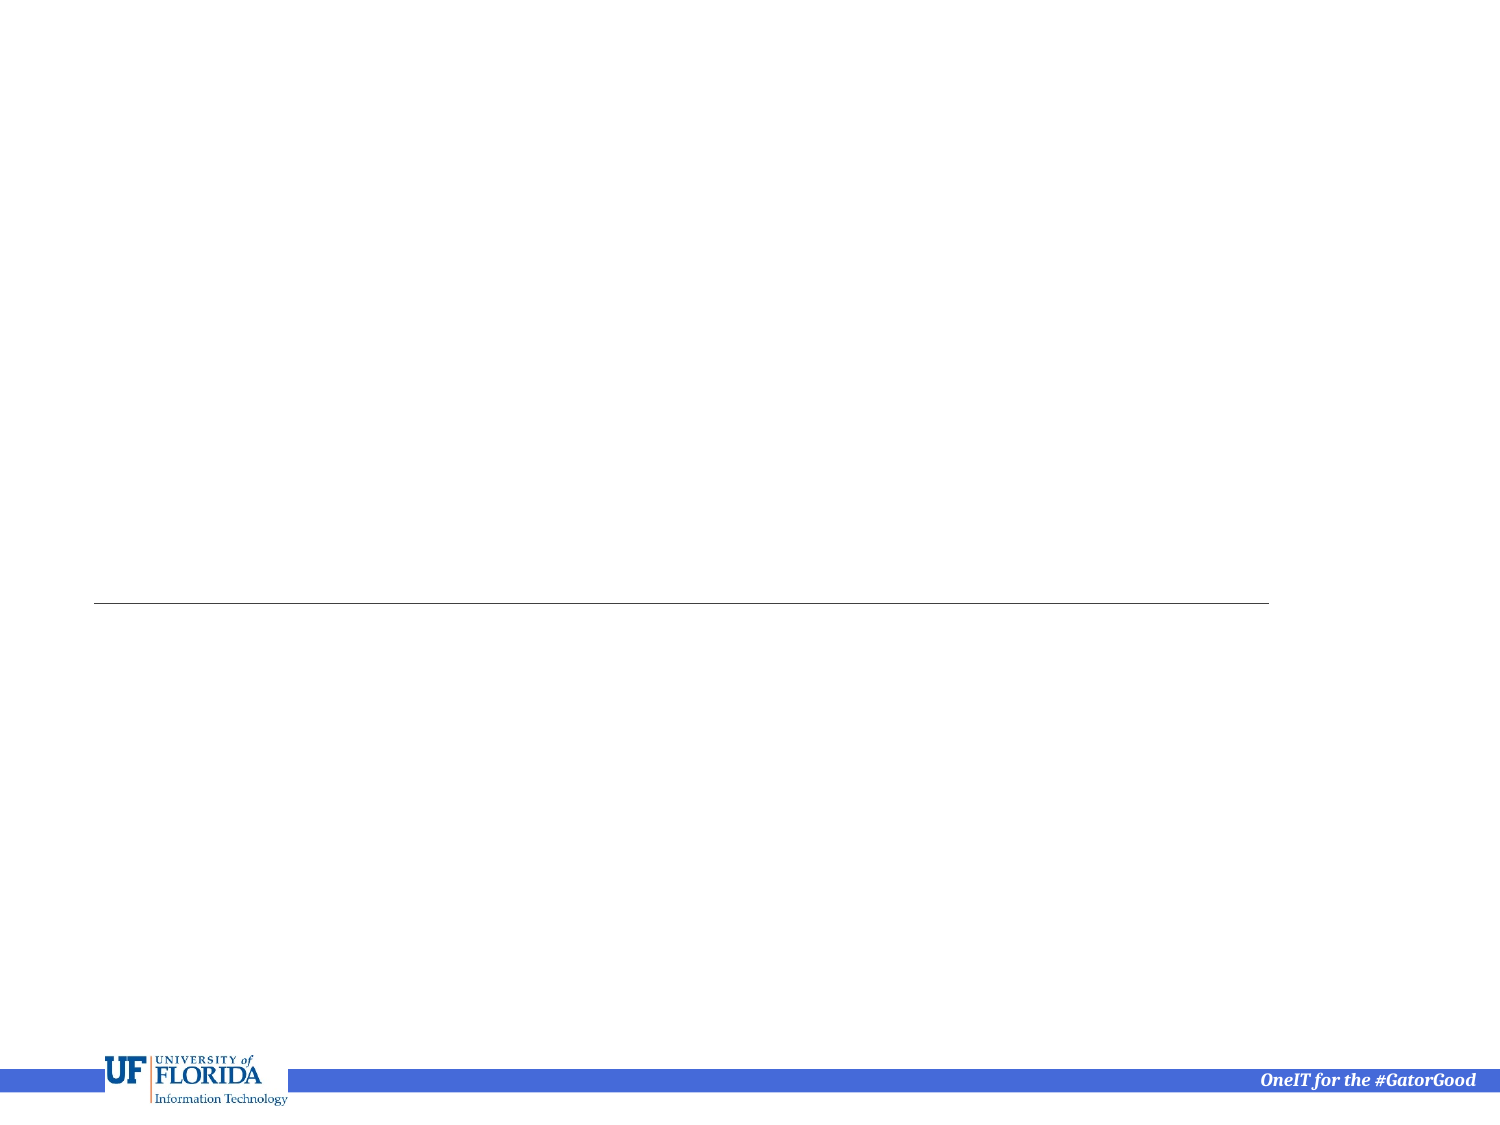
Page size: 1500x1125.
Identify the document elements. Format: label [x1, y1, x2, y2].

picture [105, 1055, 288, 1106]
